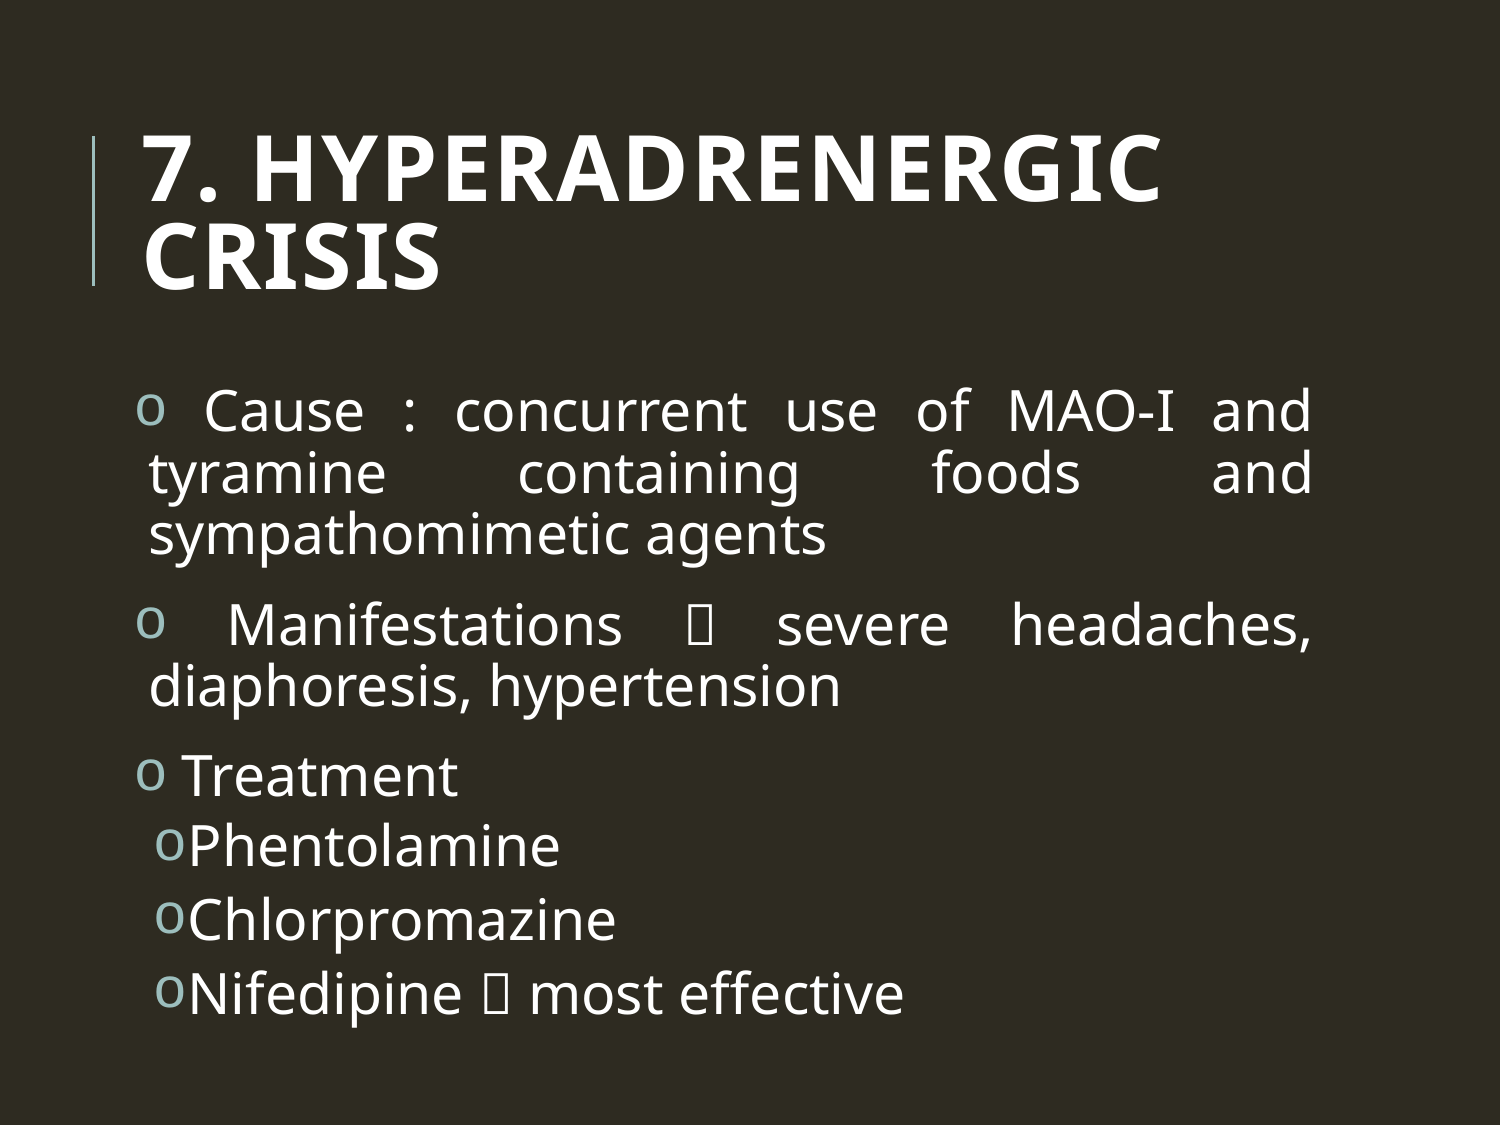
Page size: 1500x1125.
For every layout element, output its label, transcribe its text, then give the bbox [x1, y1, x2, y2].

title 7. Hyperadrenergic crisis [126, 96, 1322, 342]
list Cause : concurrent use of MAO-I and tyramine containing foods and sympathomimetic agents Manifestations  severe headaches, diaphoresis, hypertension Treatment Phentolamine Chlorpromazine Nifedipine  most effective [126, 375, 1322, 1035]
